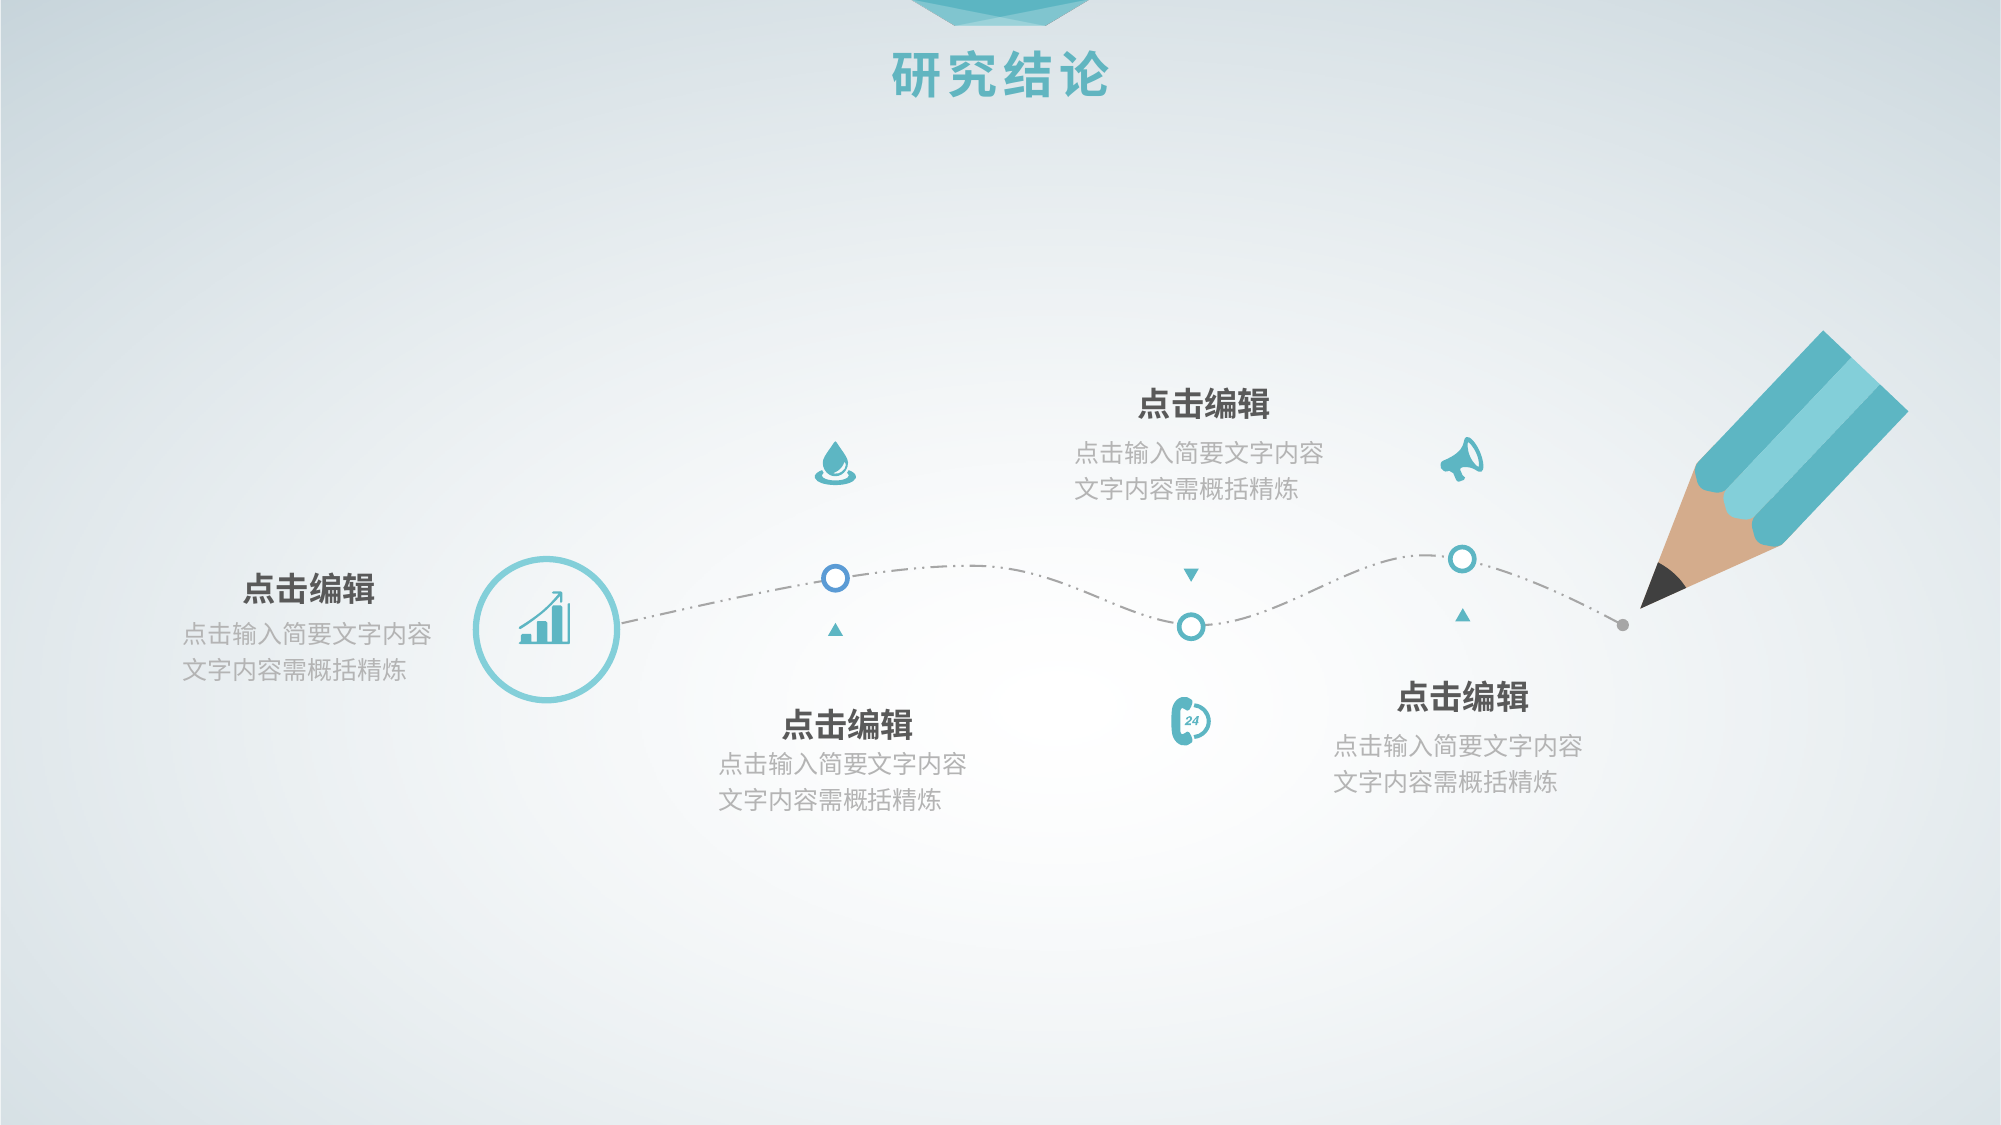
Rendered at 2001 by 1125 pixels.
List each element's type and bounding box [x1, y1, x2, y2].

picture [0, 0, 2000, 1125]
text_box [1589, 430, 1917, 549]
